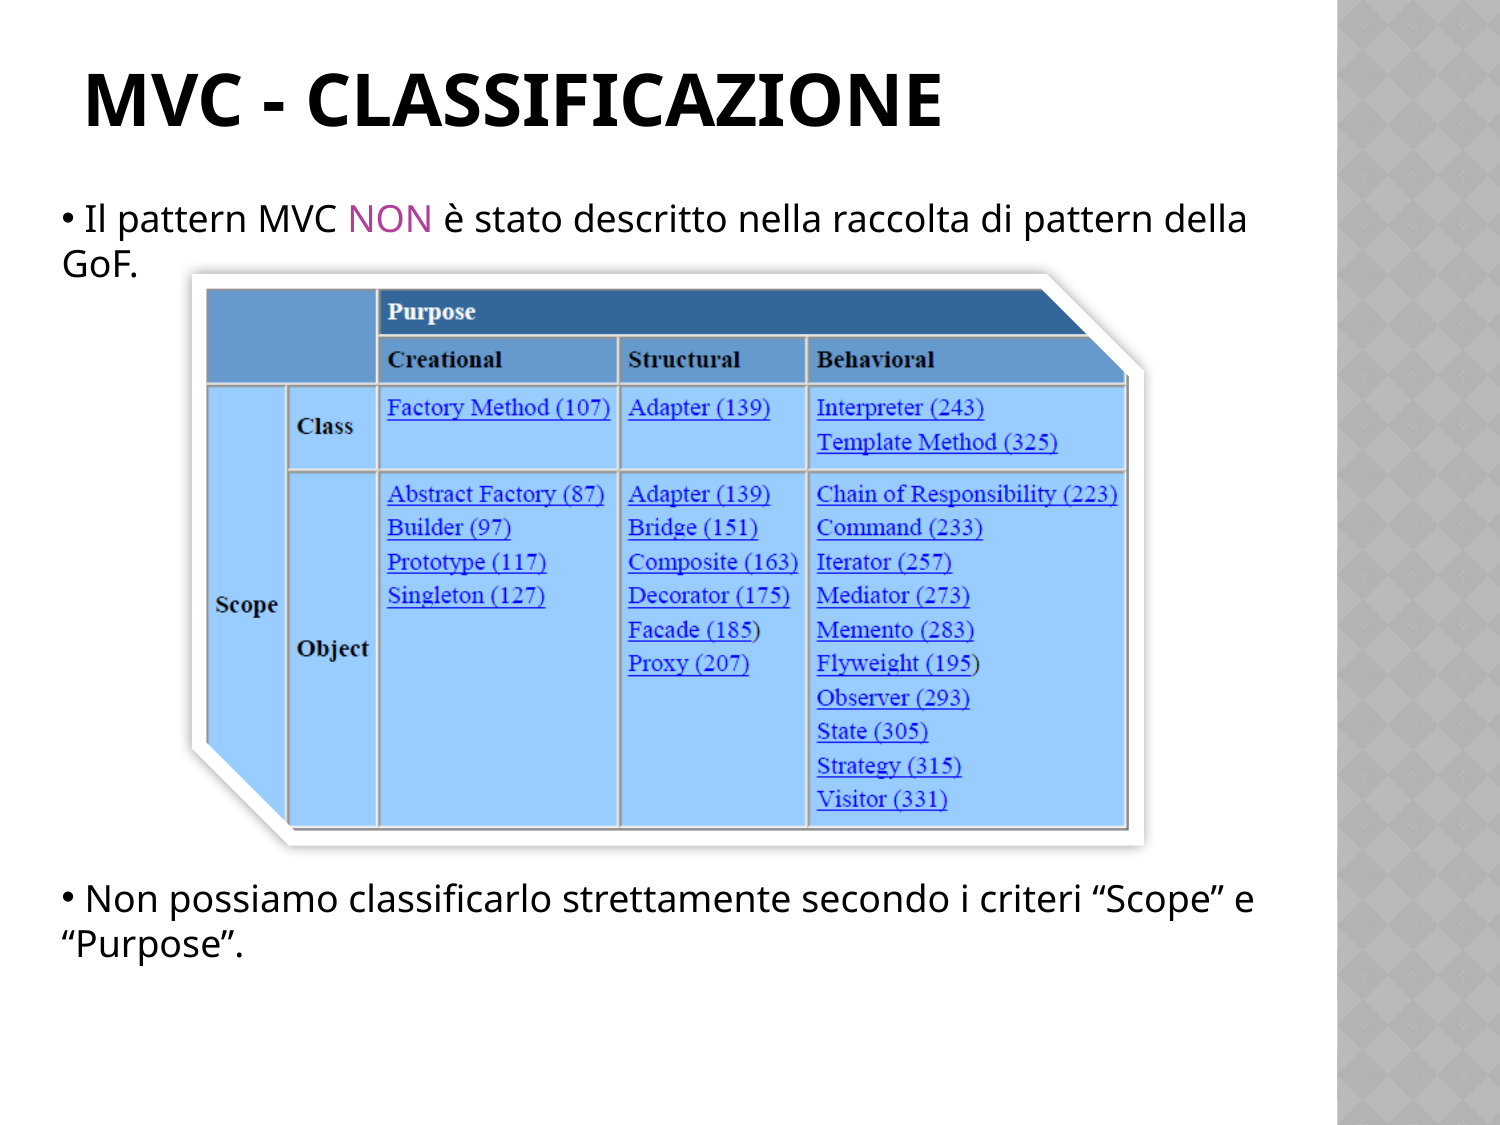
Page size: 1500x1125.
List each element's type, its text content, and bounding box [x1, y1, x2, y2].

text_box Non possiamo classificarlo strettamente secondo i criteri “Scope” e “Purpose”. [46, 867, 1290, 972]
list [198, 280, 1138, 839]
title MVC - CLASSIFICAZIONE [75, 52, 1263, 141]
text_box Il pattern MVC NON è stato descritto nella raccolta di pattern della GoF. [46, 187, 1325, 293]
